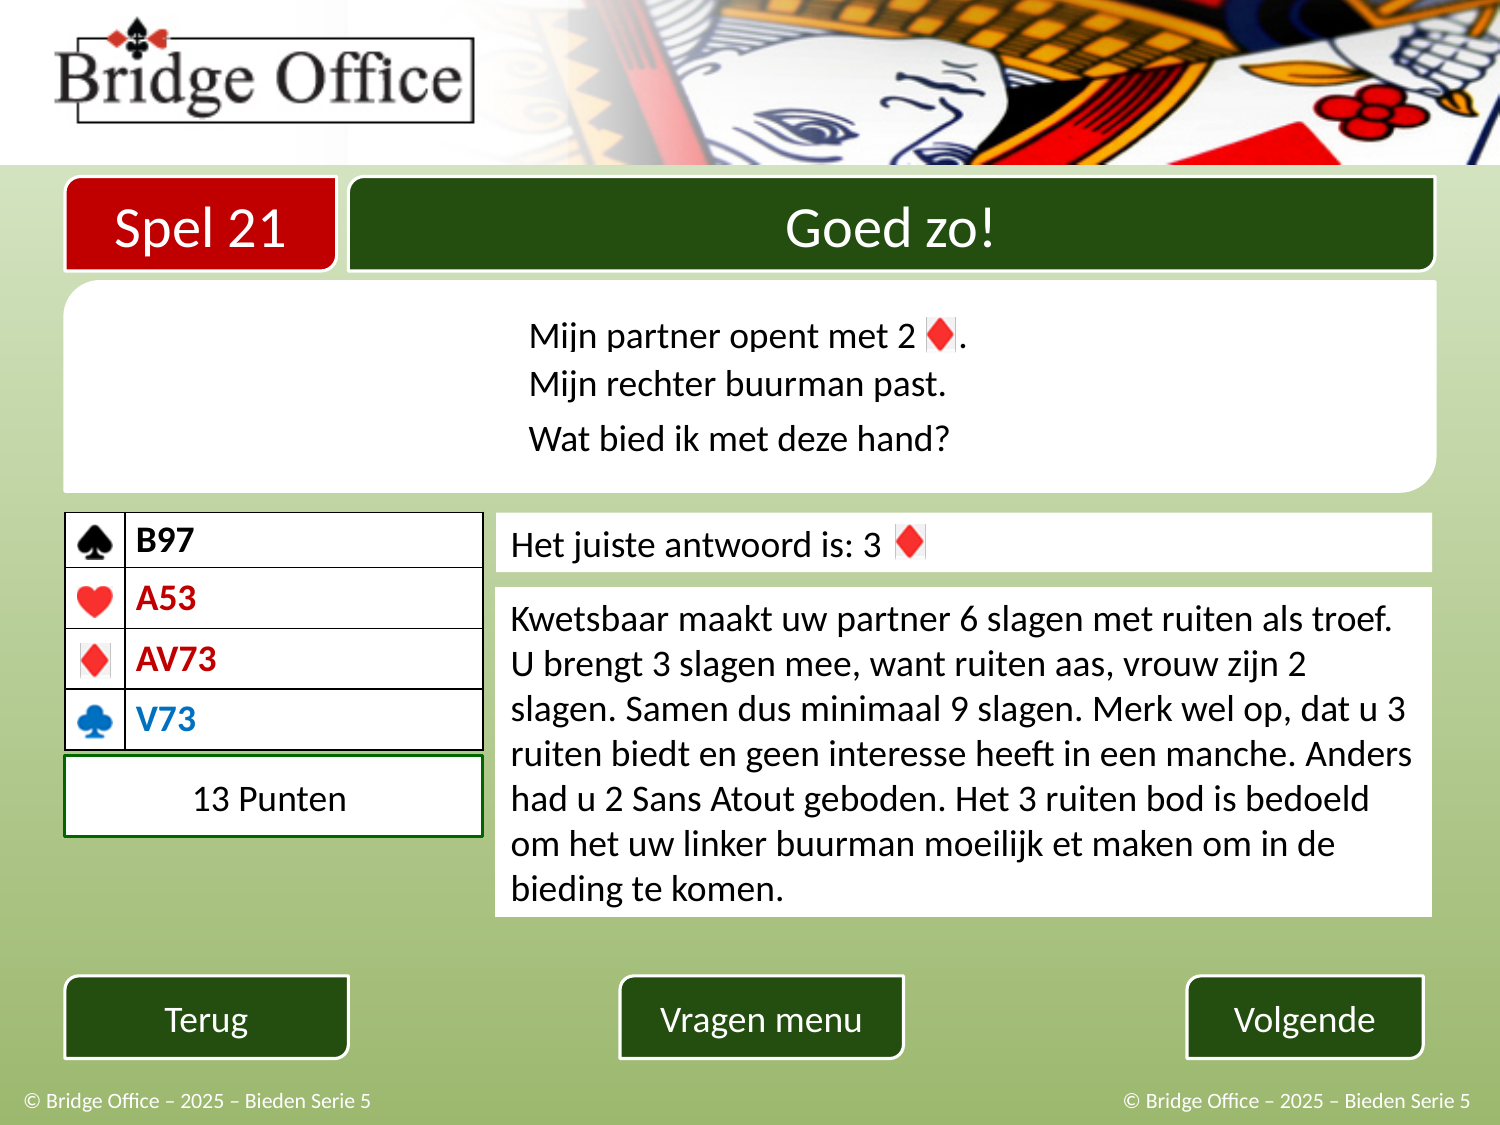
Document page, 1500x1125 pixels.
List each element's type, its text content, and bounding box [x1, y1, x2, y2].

text_box Spel 21 [63, 178, 339, 273]
text_box [63, 280, 1437, 493]
text_box Volgende [1185, 974, 1425, 1061]
picture [77, 524, 114, 561]
text_box Wat bied ik met deze hand? [513, 406, 987, 467]
text_box Vragen menu [618, 974, 906, 1061]
table_cell A53 [126, 568, 482, 628]
table_header B97 [126, 513, 482, 567]
picture [77, 585, 114, 618]
text_box Kwetsbaar maakt uw partner 6 slagen met ruiten als troef. U brengt 3 slagen mee, want ruiten aas, vrouw zijn 2 slagen. Samen dus minimaal 9 slagen. Merk wel op, dat u 3 ruiten biedt en geen interesse heeft in een manche. Anders had u 2 Sans Atout geboden. Het 3 ruiten bod is bedoeld om het uw linker buurman moeilijk et maken om in de bieding te komen. [495, 587, 1432, 917]
picture [77, 643, 114, 679]
picture [0, 0, 1500, 166]
text_box Terug [63, 974, 350, 1061]
picture [922, 317, 959, 353]
text_box 13 Punten [63, 754, 484, 838]
picture [77, 703, 114, 740]
picture [892, 524, 928, 561]
table_cell AV73 [126, 629, 482, 688]
text_box © Bridge Office – 2025 – Bieden Serie 5 [8, 1079, 393, 1121]
text_box Mijn rechter buurman past. [513, 352, 987, 406]
table_cell [66, 568, 124, 628]
table_cell [66, 690, 124, 749]
text_box Het juiste antwoord is: 3 [496, 512, 1433, 573]
text_box © Bridge Office – 2025 – Bieden Serie 5 [1107, 1079, 1500, 1121]
table_cell [66, 629, 124, 688]
table_header [66, 513, 124, 567]
text_box Mijn partner opent met 2 . [513, 303, 1022, 364]
table_cell V73 [126, 690, 482, 749]
text_box Goed zo! [346, 178, 1437, 273]
